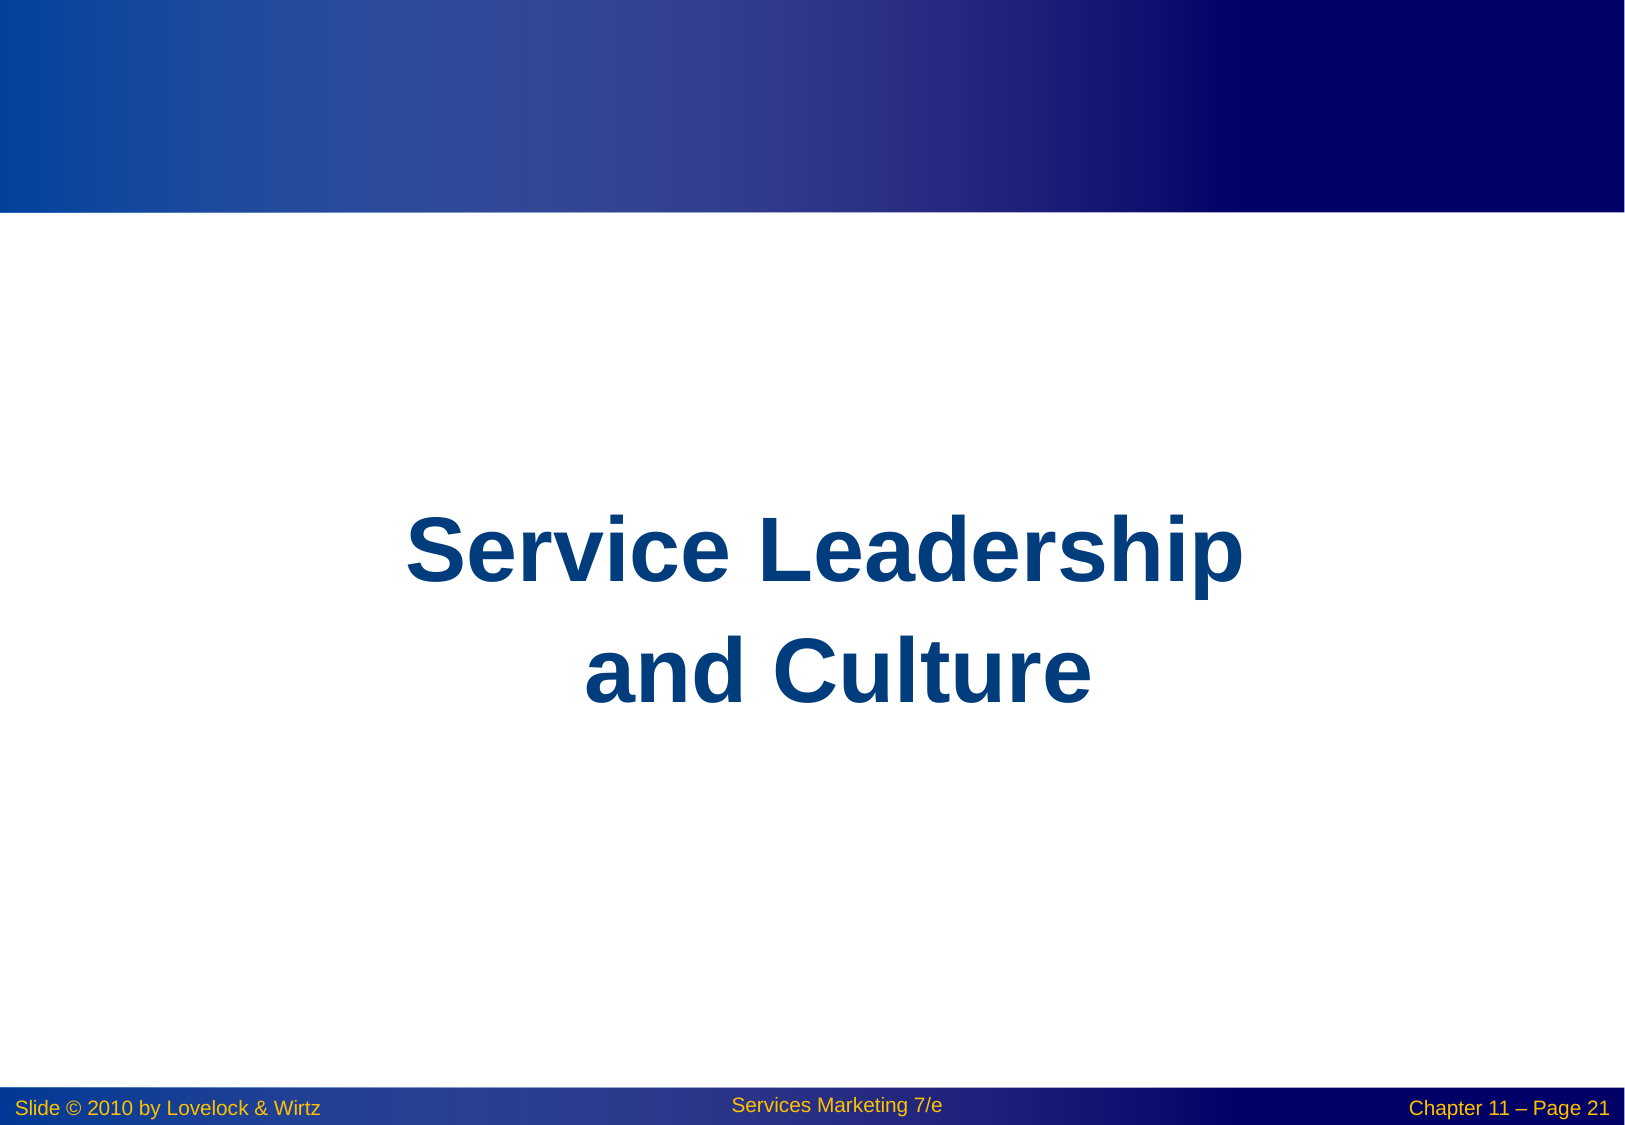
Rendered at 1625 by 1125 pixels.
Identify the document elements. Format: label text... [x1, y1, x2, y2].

text_box Service Leadership and Culture [148, 436, 1530, 763]
